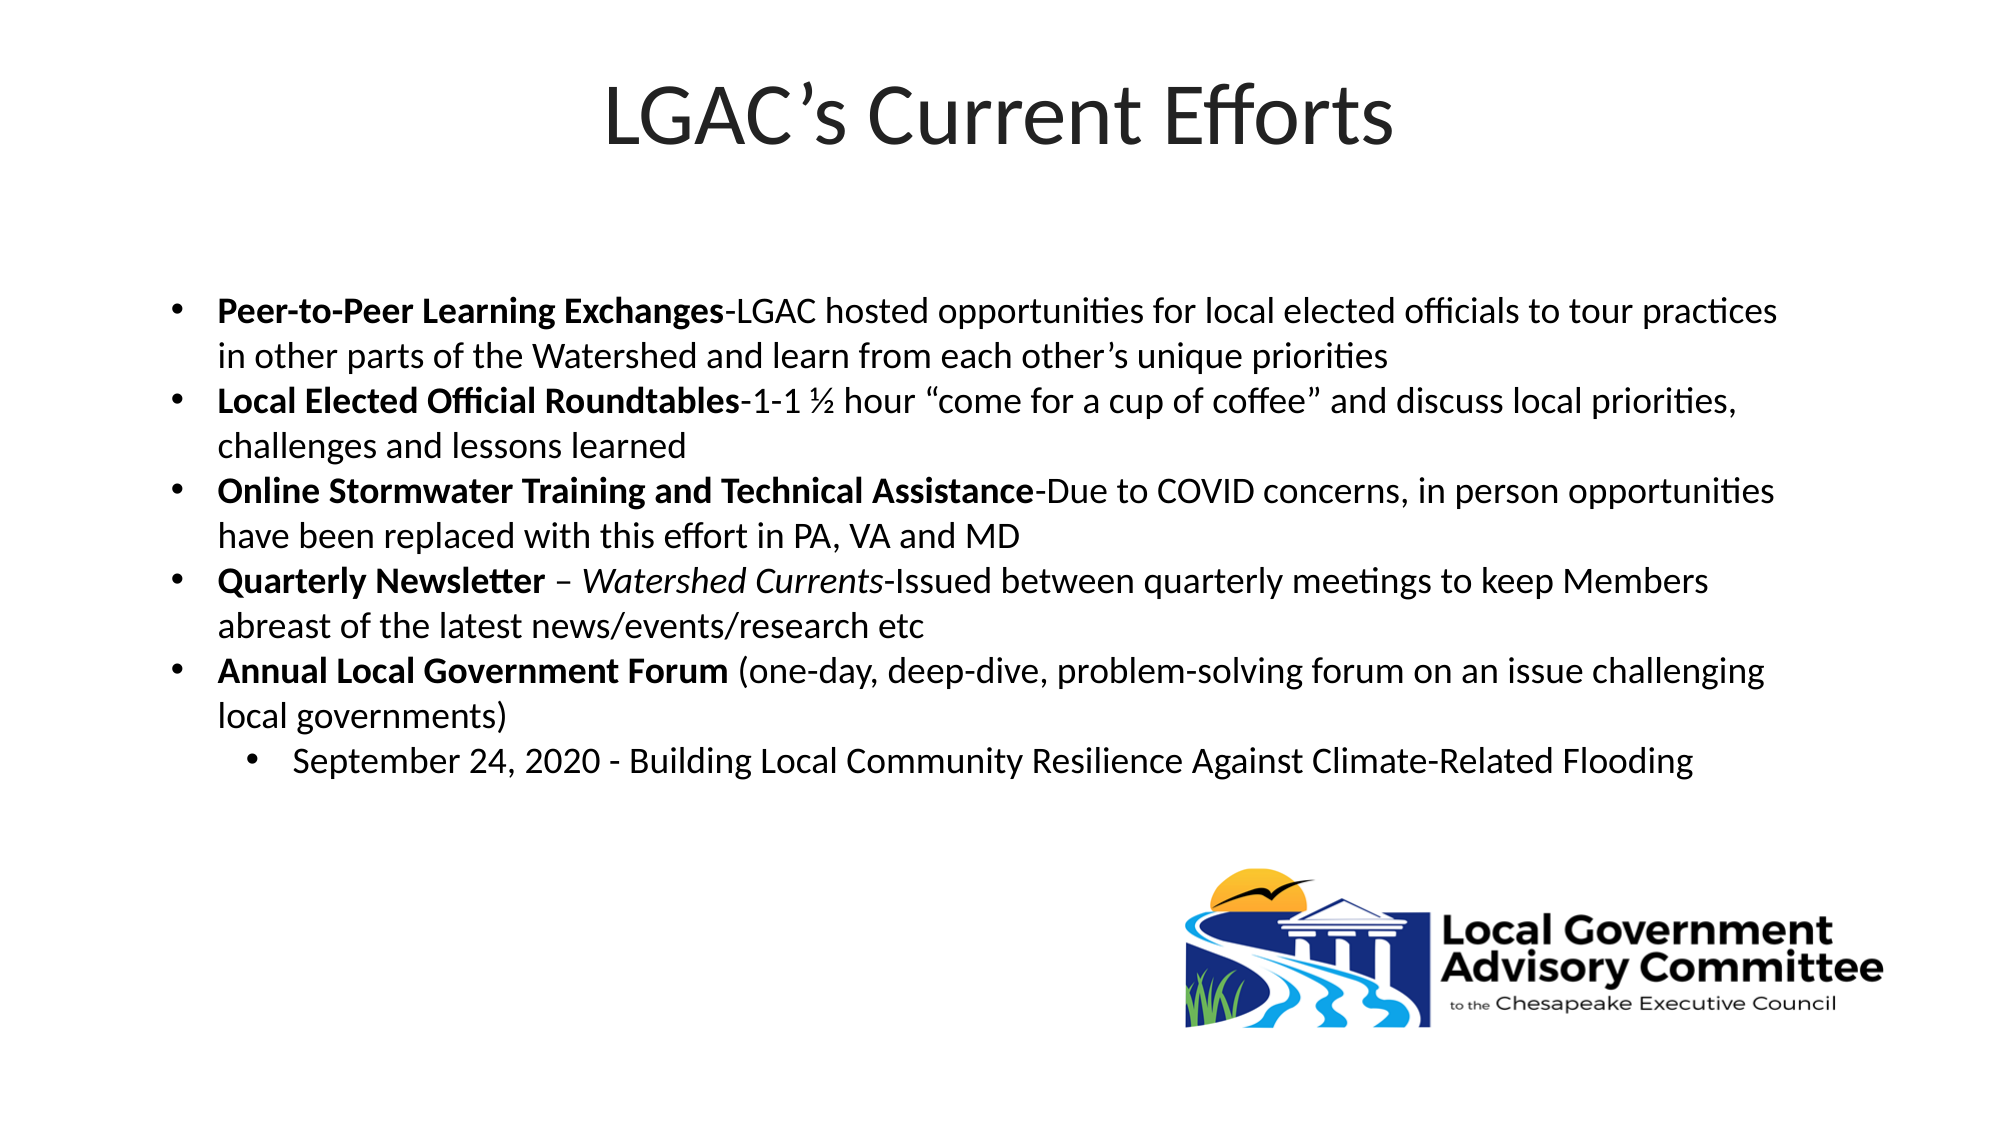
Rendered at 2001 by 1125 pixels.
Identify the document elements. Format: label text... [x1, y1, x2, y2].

text_box Peer-to-Peer Learning Exchanges-LGAC hosted opportunities for local elected officials to tour practices in other parts of the Watershed and learn from each other’s unique priorities Local Elected Official Roundtables-1-1 ½ hour “come for a cup of coffee” and discuss local priorities, challenges and lessons learned Online Stormwater Training and Technical Assistance-Due to COVID concerns, in person opportunities have been replaced with this effort in PA, VA and MD Quarterly Newsletter – Watershed Currents-Issued between quarterly meetings to keep Members abreast of the latest news/events/research etc Annual Local Government Forum (one-day, deep-dive, problem-solving forum on an issue challenging local governments) September 24, 2020 - Building Local Community Resilience Against Climate-Related Flooding [155, 278, 1812, 969]
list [1166, 851, 1900, 1050]
title LGAC’s Current Efforts [137, 59, 1863, 279]
